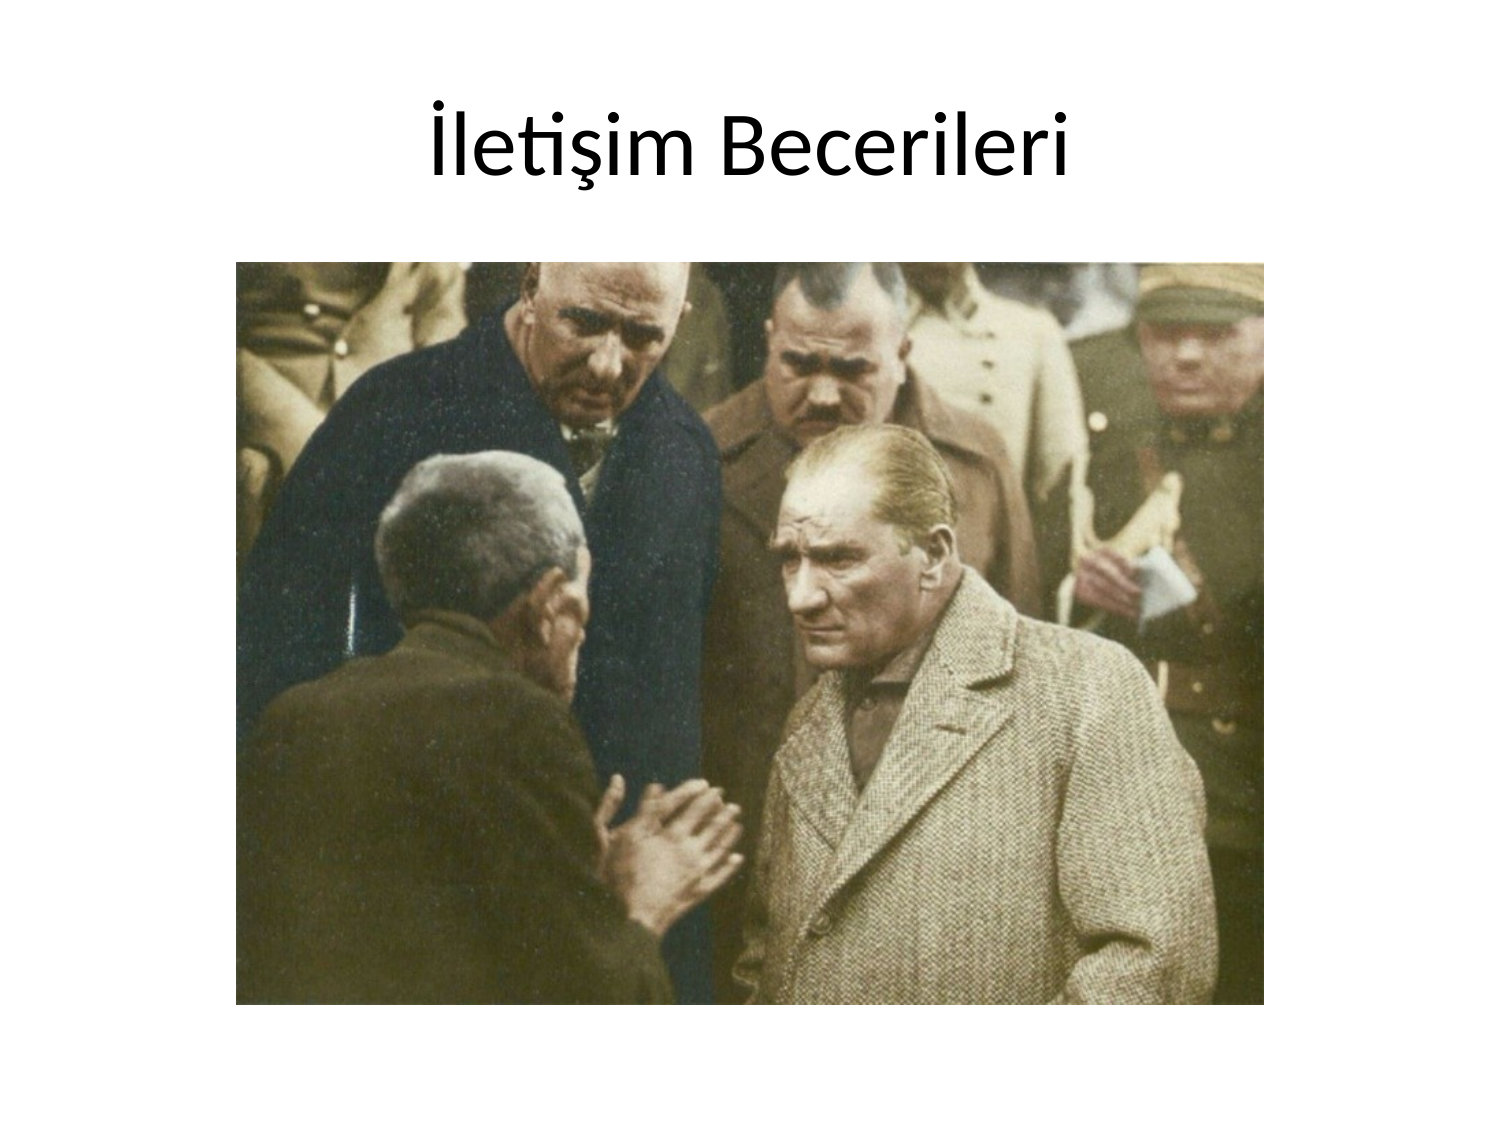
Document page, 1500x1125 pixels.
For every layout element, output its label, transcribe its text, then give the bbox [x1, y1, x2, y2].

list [236, 262, 1264, 1006]
title İletişim Becerileri [75, 45, 1425, 233]
